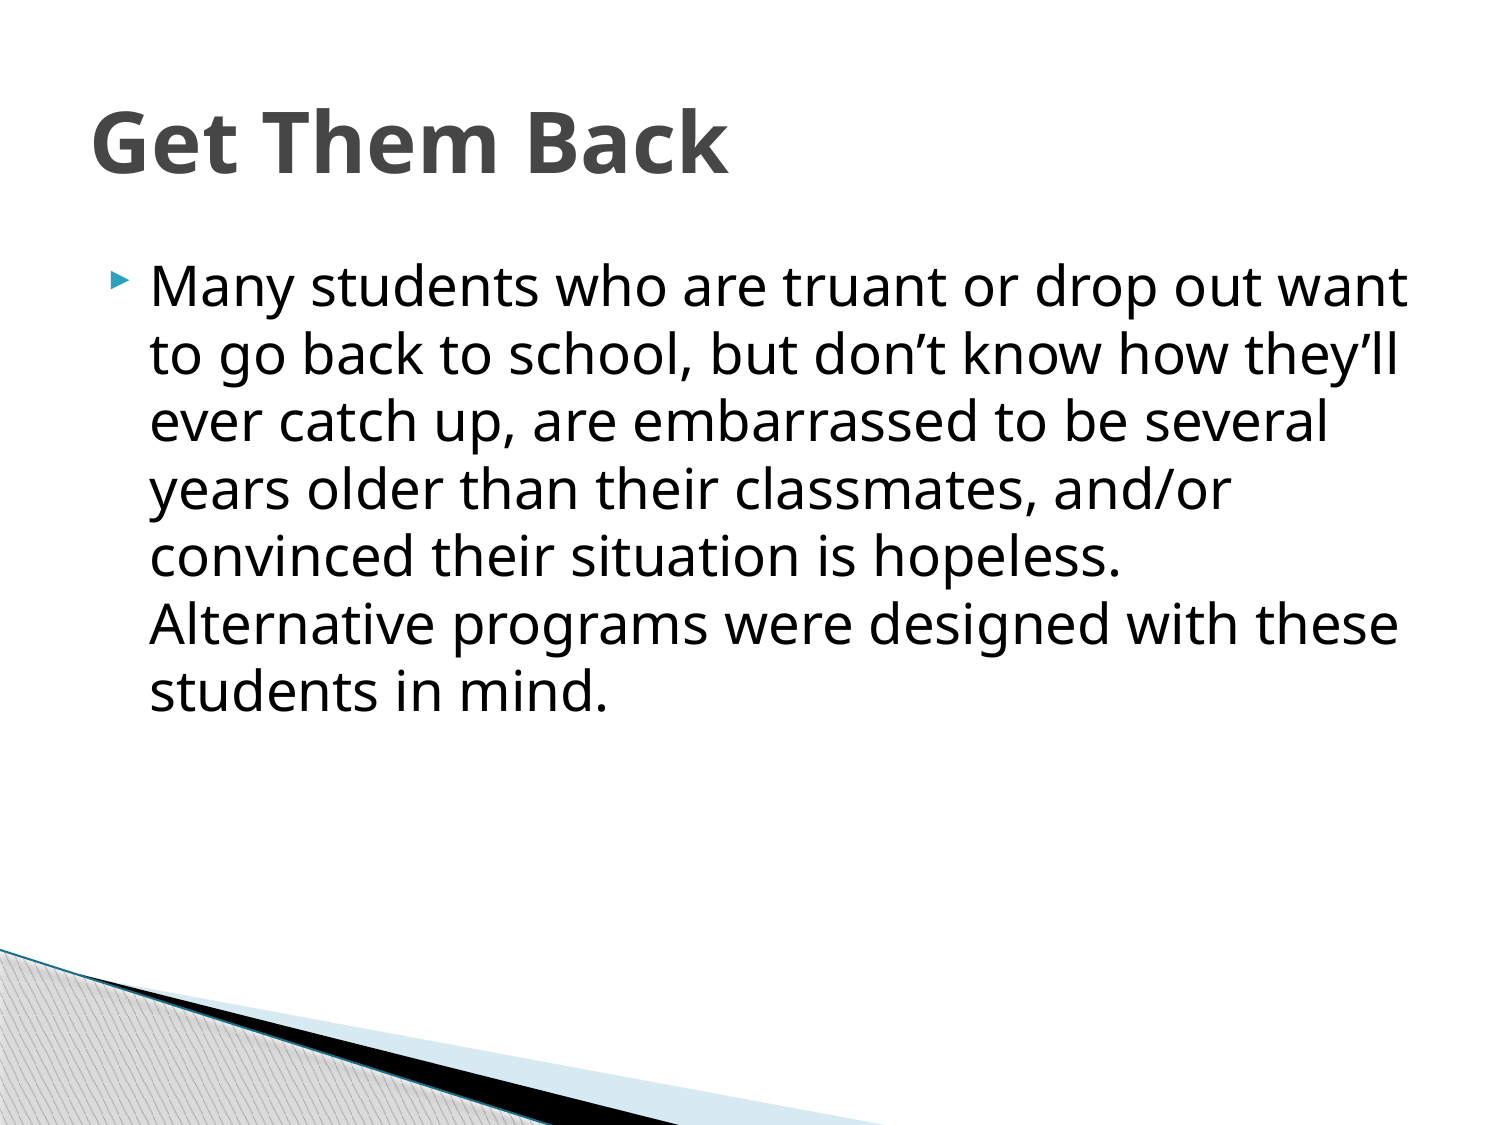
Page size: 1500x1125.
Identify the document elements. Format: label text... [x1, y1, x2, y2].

title Get Them Back [75, 45, 1425, 233]
list Many students who are truant or drop out want to go back to school, but don’t know how they’ll ever catch up, are embarrassed to be several years older than their classmates, and/or convinced their situation is hopeless. Alternative programs were designed with these students in mind. [75, 243, 1425, 986]
